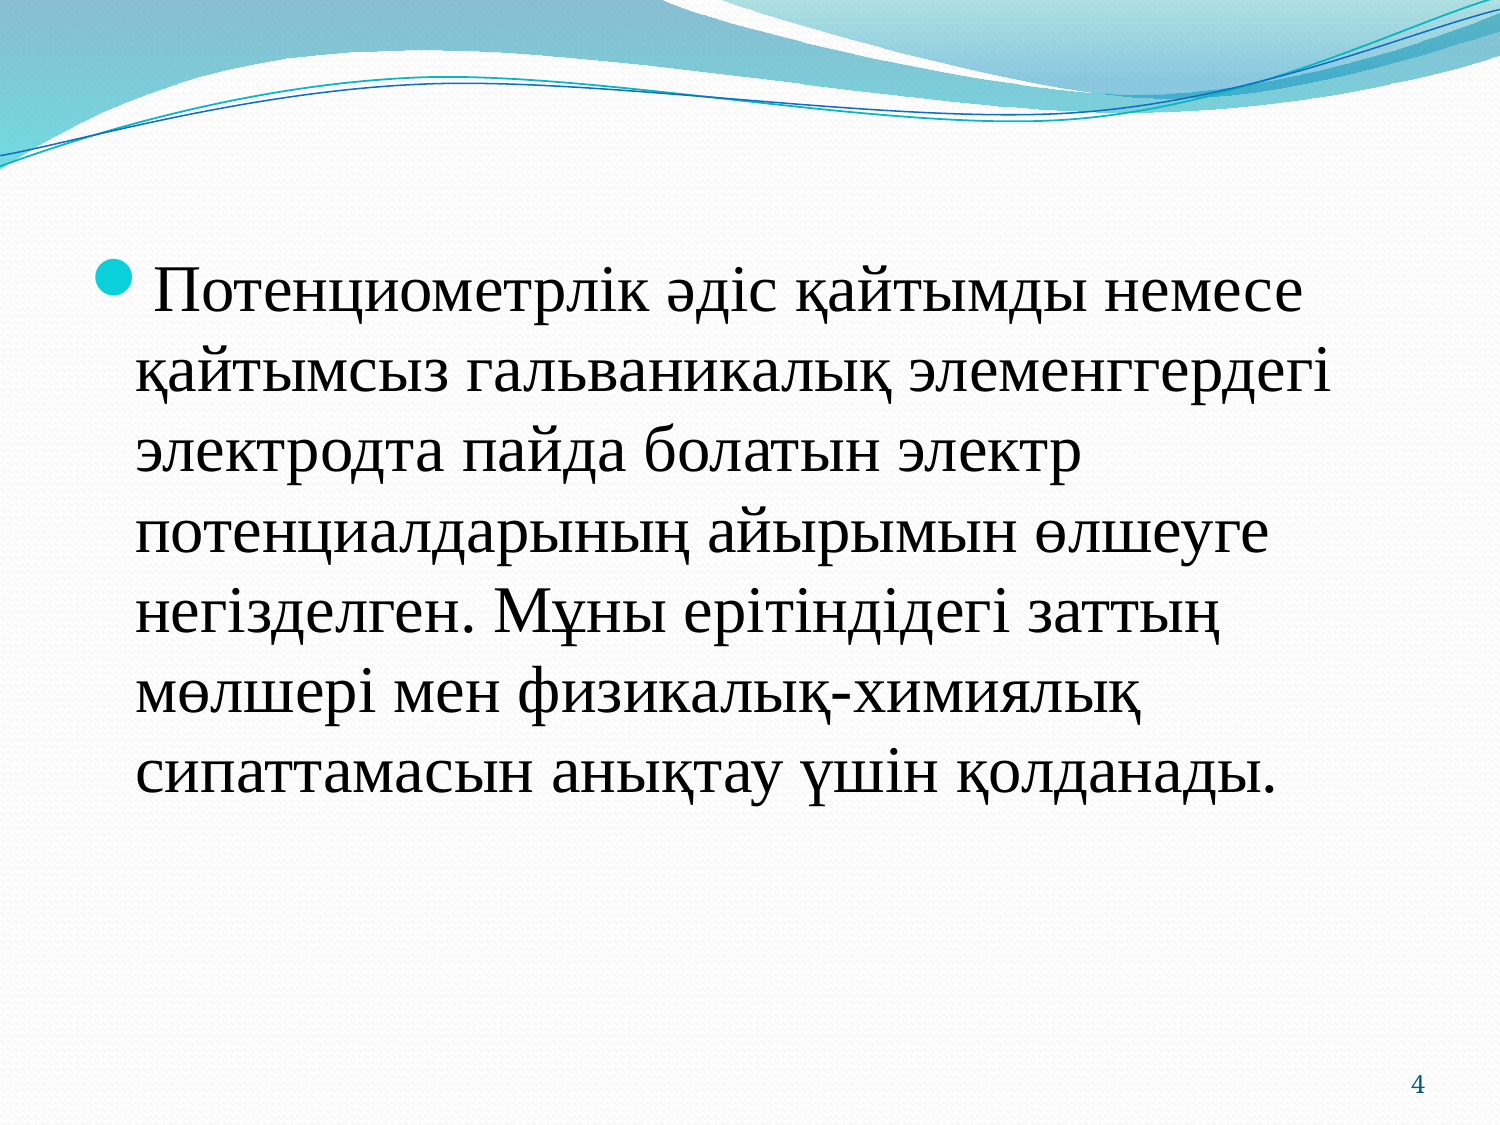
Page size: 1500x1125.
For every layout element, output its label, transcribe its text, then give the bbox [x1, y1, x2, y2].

slide_number 4 [1299, 1042, 1425, 1103]
list Потенциометрлік әдіс қайтымды немесе қайтымсыз гальваникалық элеменггердегі электродта пайда болатын электр потенциалдарының айырымын өлшеуге негізделген. Мұны ерітіндідегі заттың мөлшері мен физикалық-химиялық сипаттамасын анықтау үшін қолданады. [74, 237, 1426, 1038]
